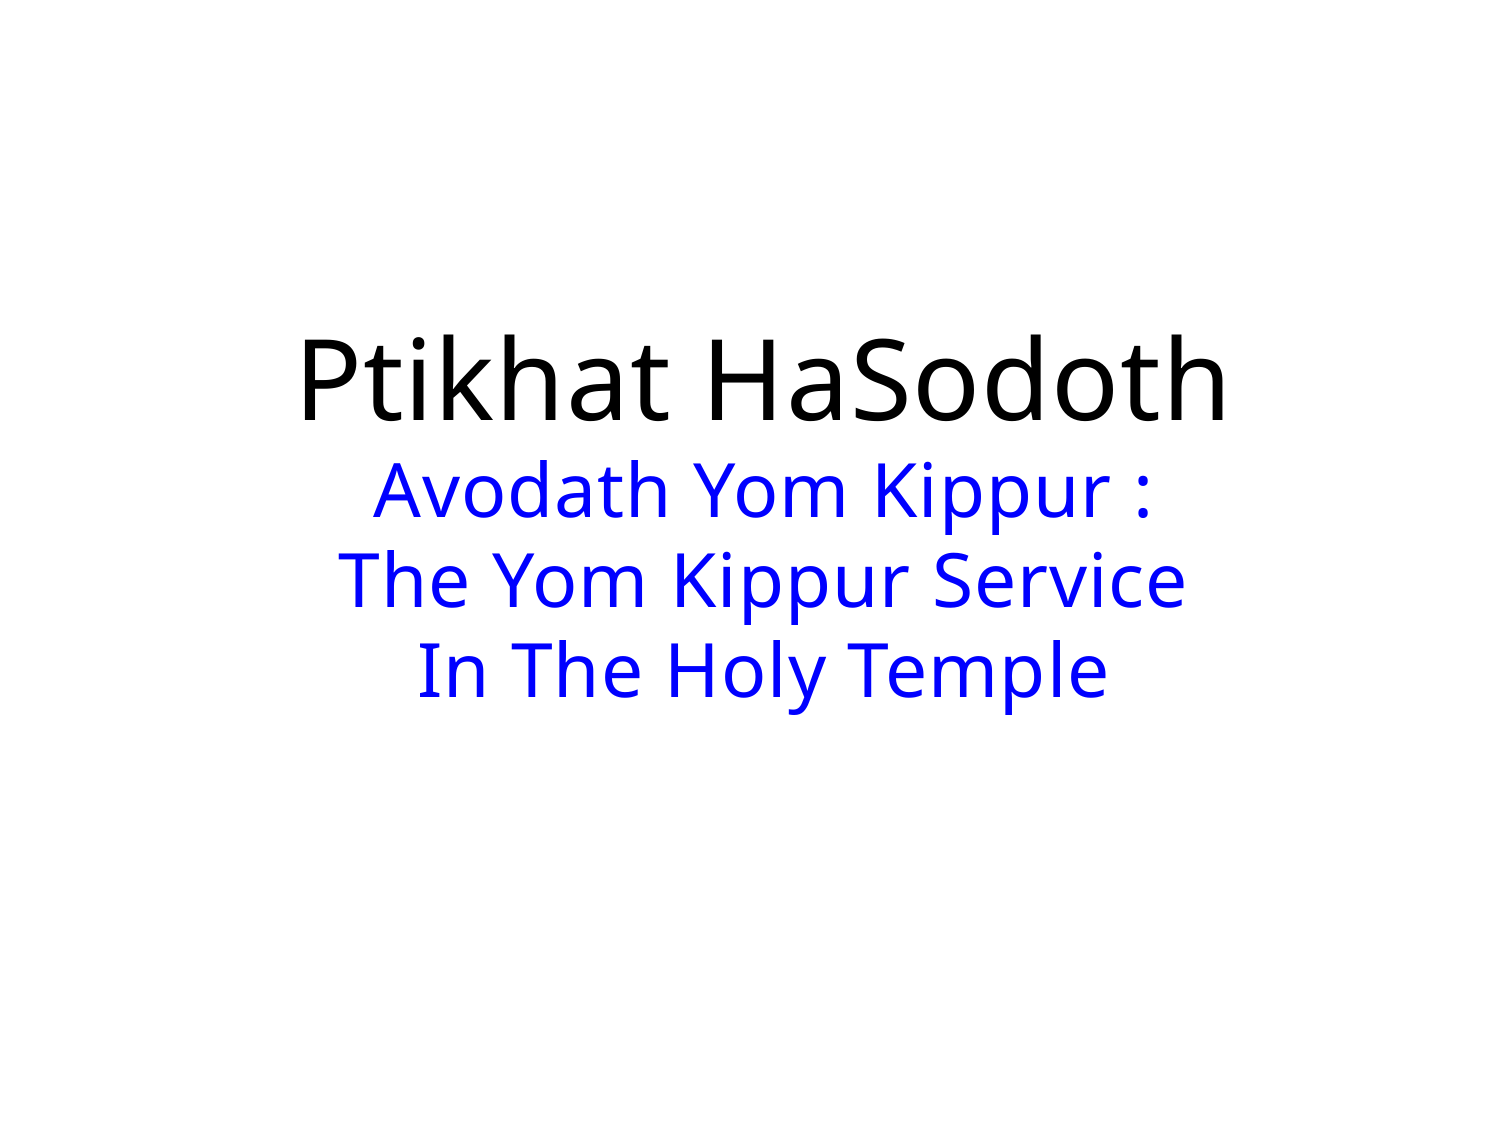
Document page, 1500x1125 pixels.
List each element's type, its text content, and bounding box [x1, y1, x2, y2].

text_box Ptikhat HaSodoth Avodath Yom Kippur : The Yom Kippur Service In The Holy Temple [279, 299, 1249, 720]
